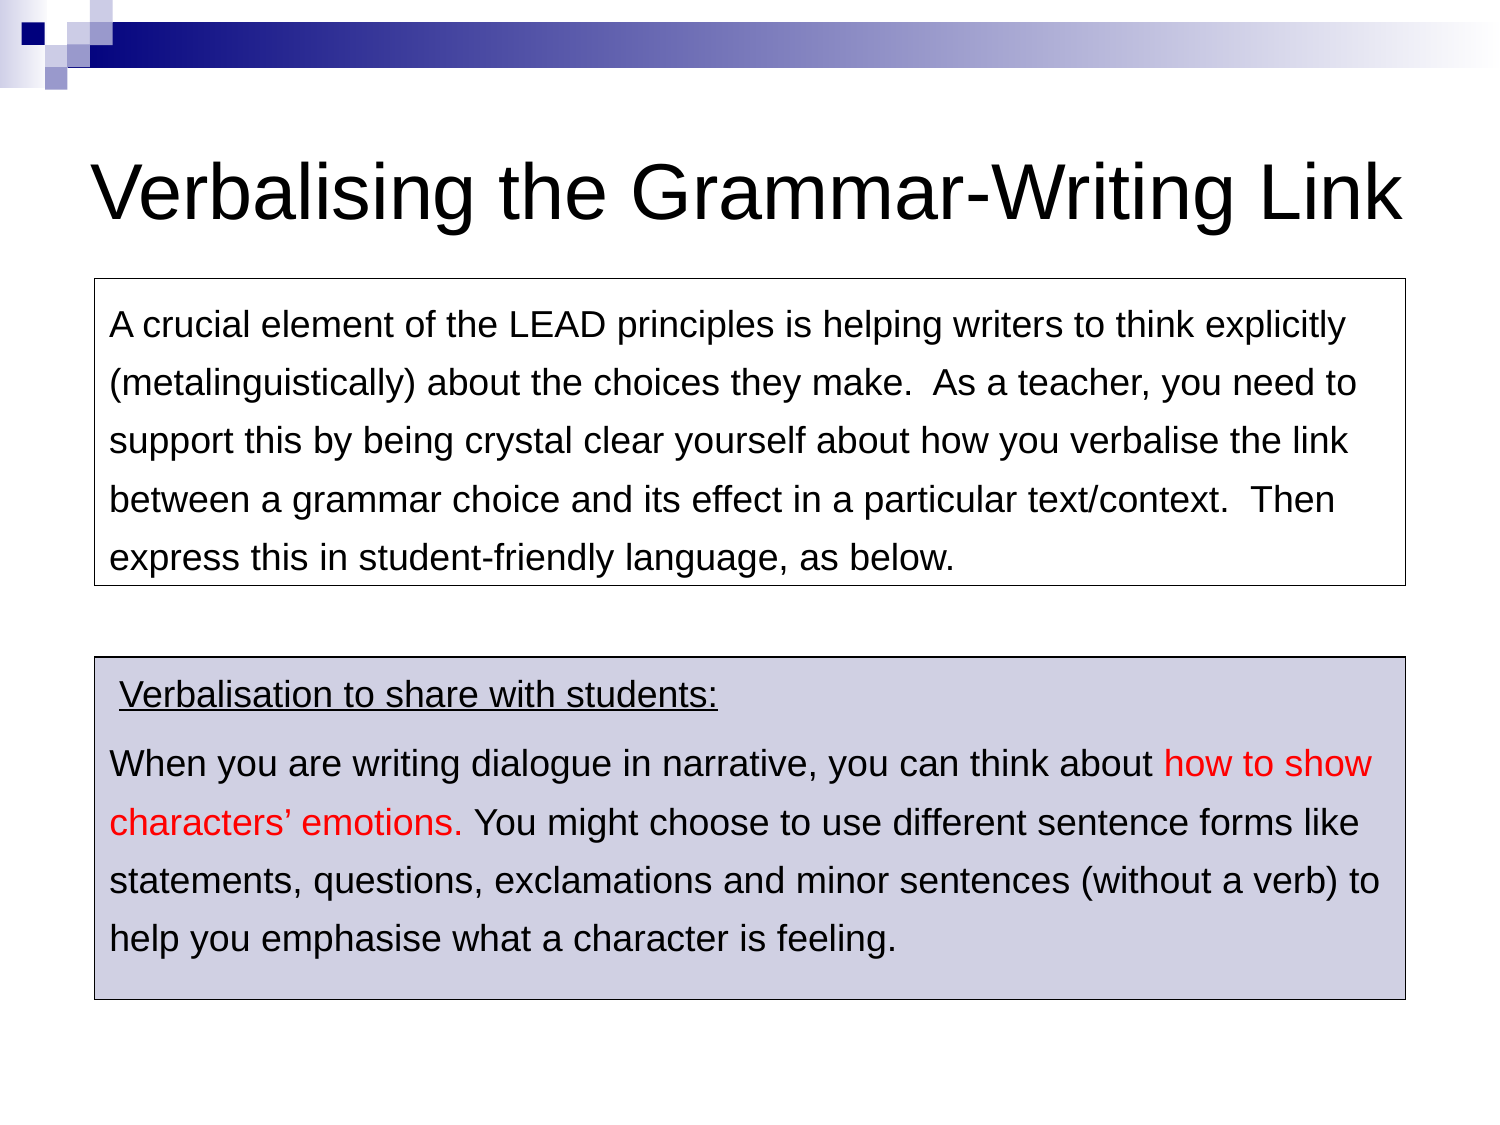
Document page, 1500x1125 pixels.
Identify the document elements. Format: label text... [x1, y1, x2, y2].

list Verbalisation to share with students: When you are writing dialogue in narrative, you can think about how to show characters’ emotions. You might choose to use different sentence forms like statements, questions, exclamations and minor sentences (without a verb) to help you emphasise what a character is feeling. [94, 656, 1406, 1000]
text_box A crucial element of the LEAD principles is helping writers to think explicitly (metalinguistically) about the choices they make. As a teacher, you need to support this by being crystal clear yourself about how you verbalise the link between a grammar choice and its effect in a particular text/context. Then express this in student-friendly language, as below. [94, 278, 1406, 586]
title Verbalising the Grammar-Writing Link [74, 74, 1483, 301]
